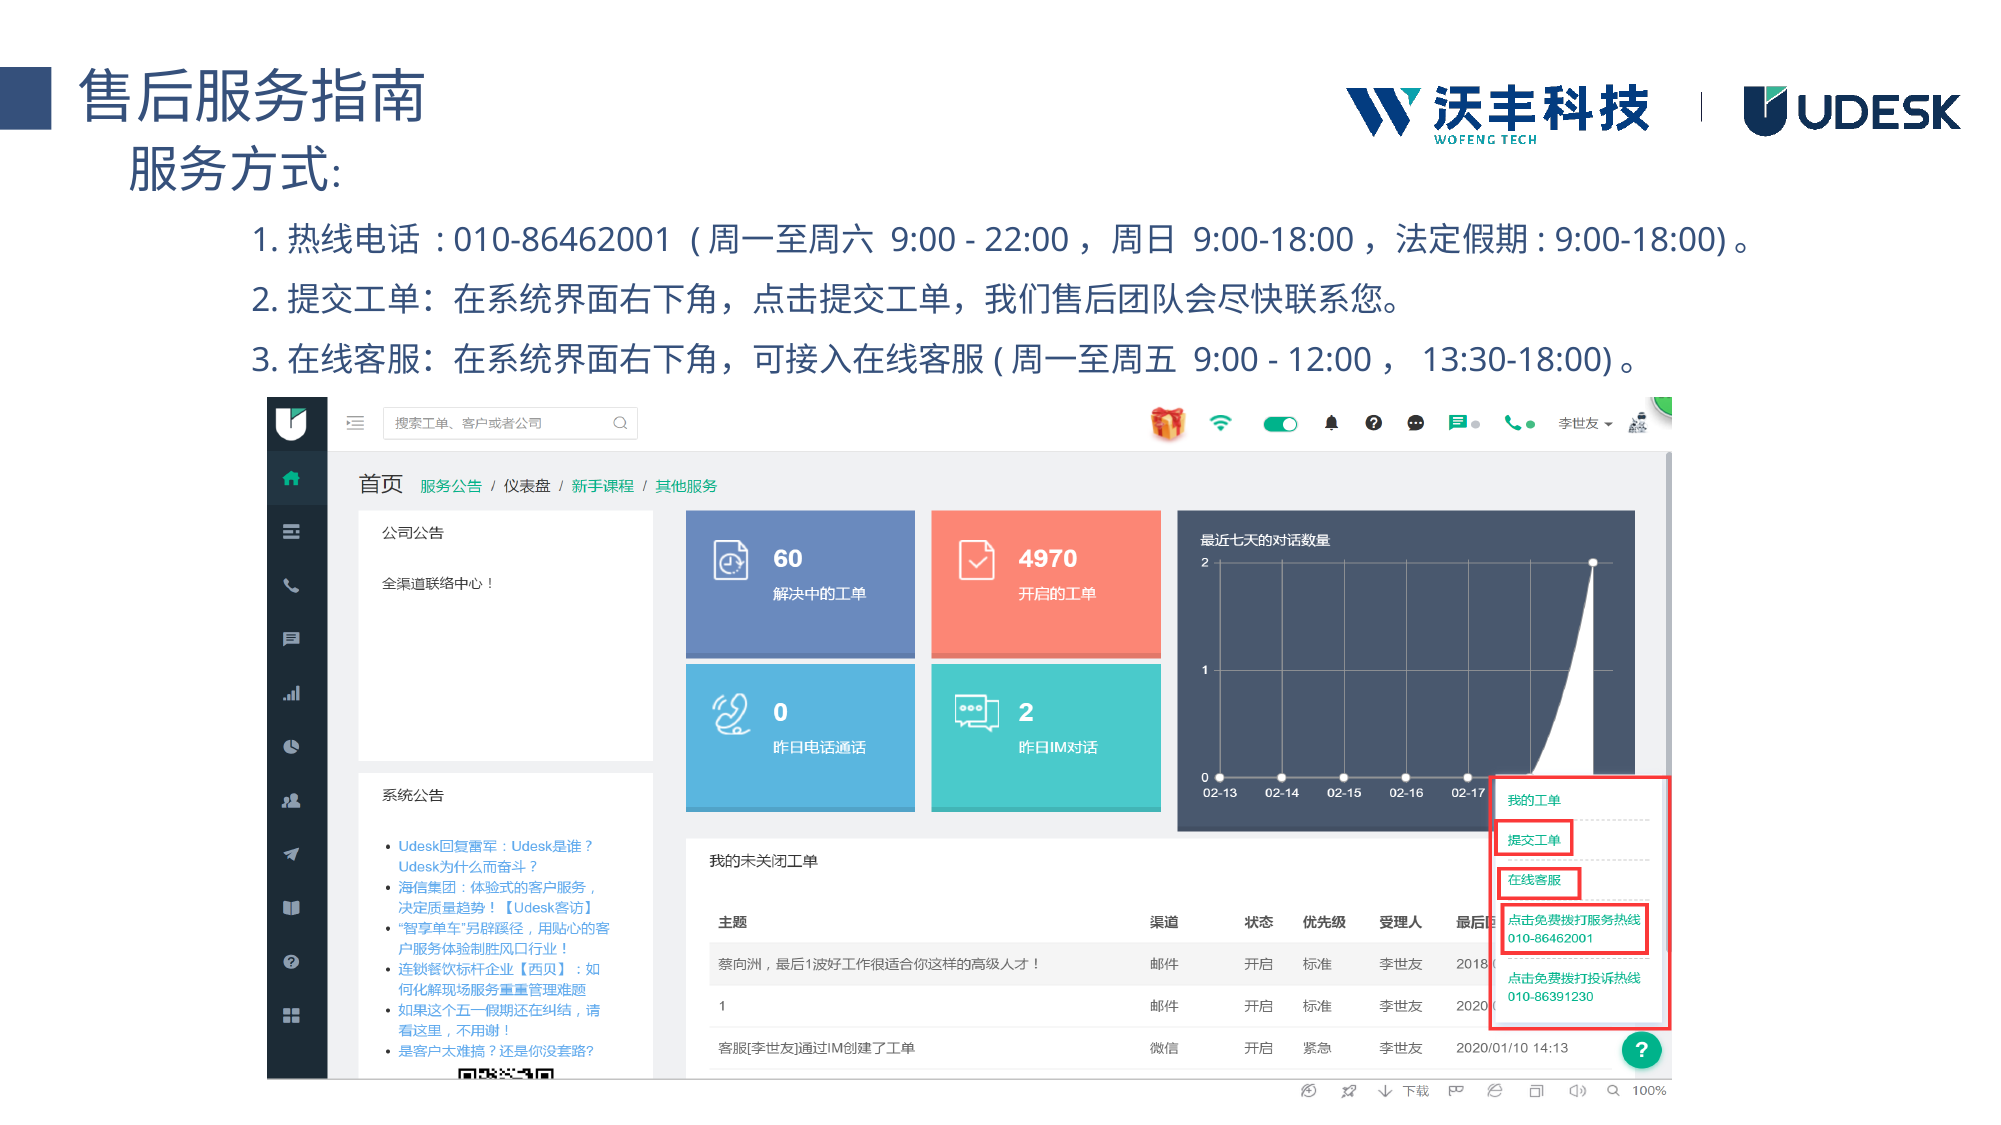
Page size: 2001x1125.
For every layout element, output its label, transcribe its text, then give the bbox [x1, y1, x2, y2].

text_box [167, 257, 1500, 385]
picture [267, 396, 1672, 1101]
text_box 服务方式： 1.热线电话 : 010-86462001 (周一至周六 9:00 - 22:00，周日 9:00-18:00，法定假期: 9:00-18:00)。 2.提交工单：在系统界面右下角，点击提交工单，我们售后团队会尽快联系您。 3.在线客服：在系统界面右下角，可接入在线客服(周一至周五 9:00 - 12:00，13:30-18:00)。 [114, 137, 1816, 554]
text_box 售后服务指南 [77, 66, 923, 130]
picture [1344, 32, 1982, 185]
